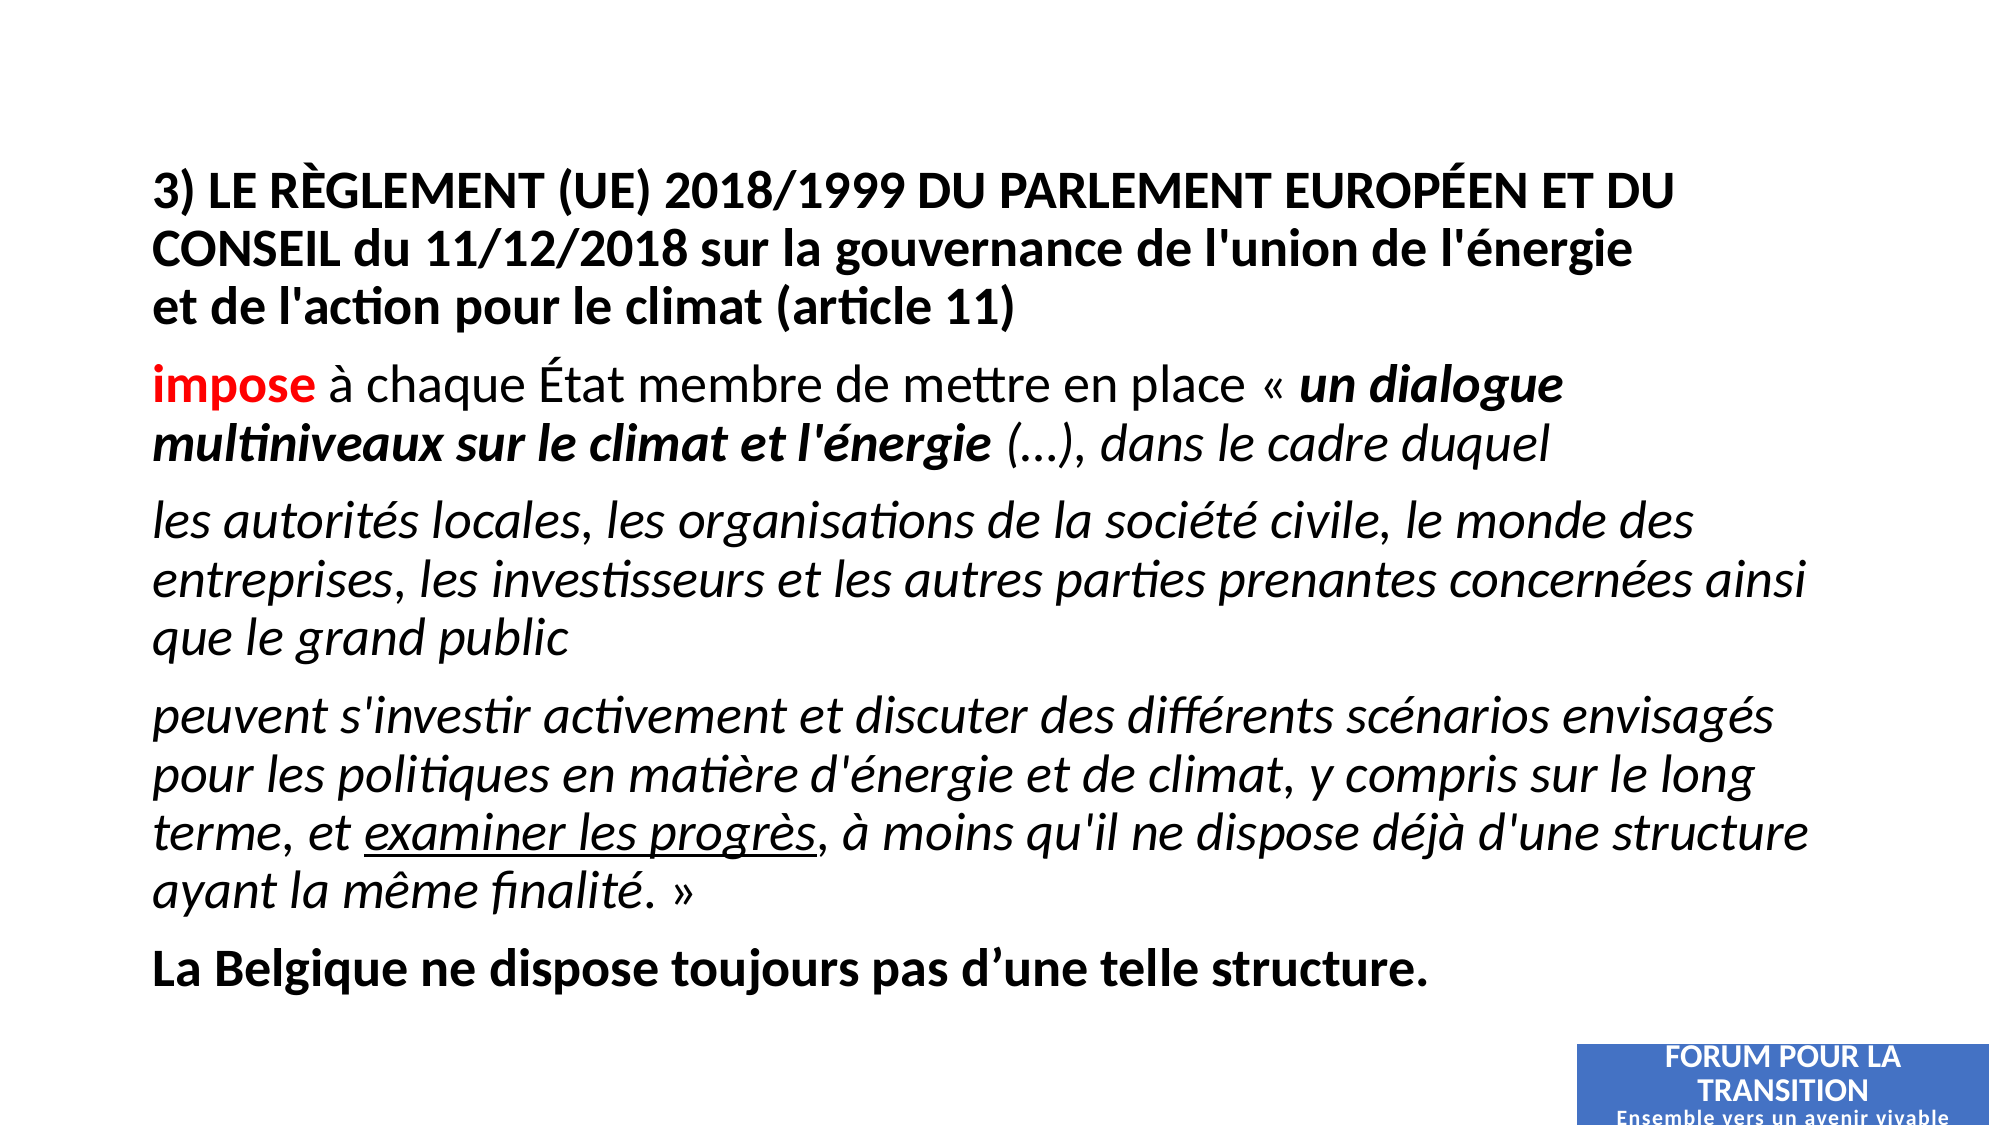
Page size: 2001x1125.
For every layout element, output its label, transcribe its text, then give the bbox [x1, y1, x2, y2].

list 3) Le RÈGLEMENT (UE) 2018/1999 DU PARLEMENT EUROPÉEN ET DU CONSEIL du 11/12/2018 sur la gouvernance de l'union de l'énergie et de l'action pour le climat (article 11) impose à chaque État membre de mettre en place « un dialogue multiniveaux sur le climat et l'énergie (…), dans le cadre duquel les autorités locales, les organisations de la société civile, le monde des entreprises, les investisseurs et les autres parties prenantes concernées ainsi que le grand public peuvent s'investir activement et discuter des différents scénarios envisagés pour les politiques en matière d'énergie et de climat, y compris sur le long terme, et examiner les progrès, à moins qu'il ne dispose déjà d'une structure ayant la même finalité. » La Belgique ne dispose toujours pas d’une telle structure. [137, 154, 1863, 1014]
